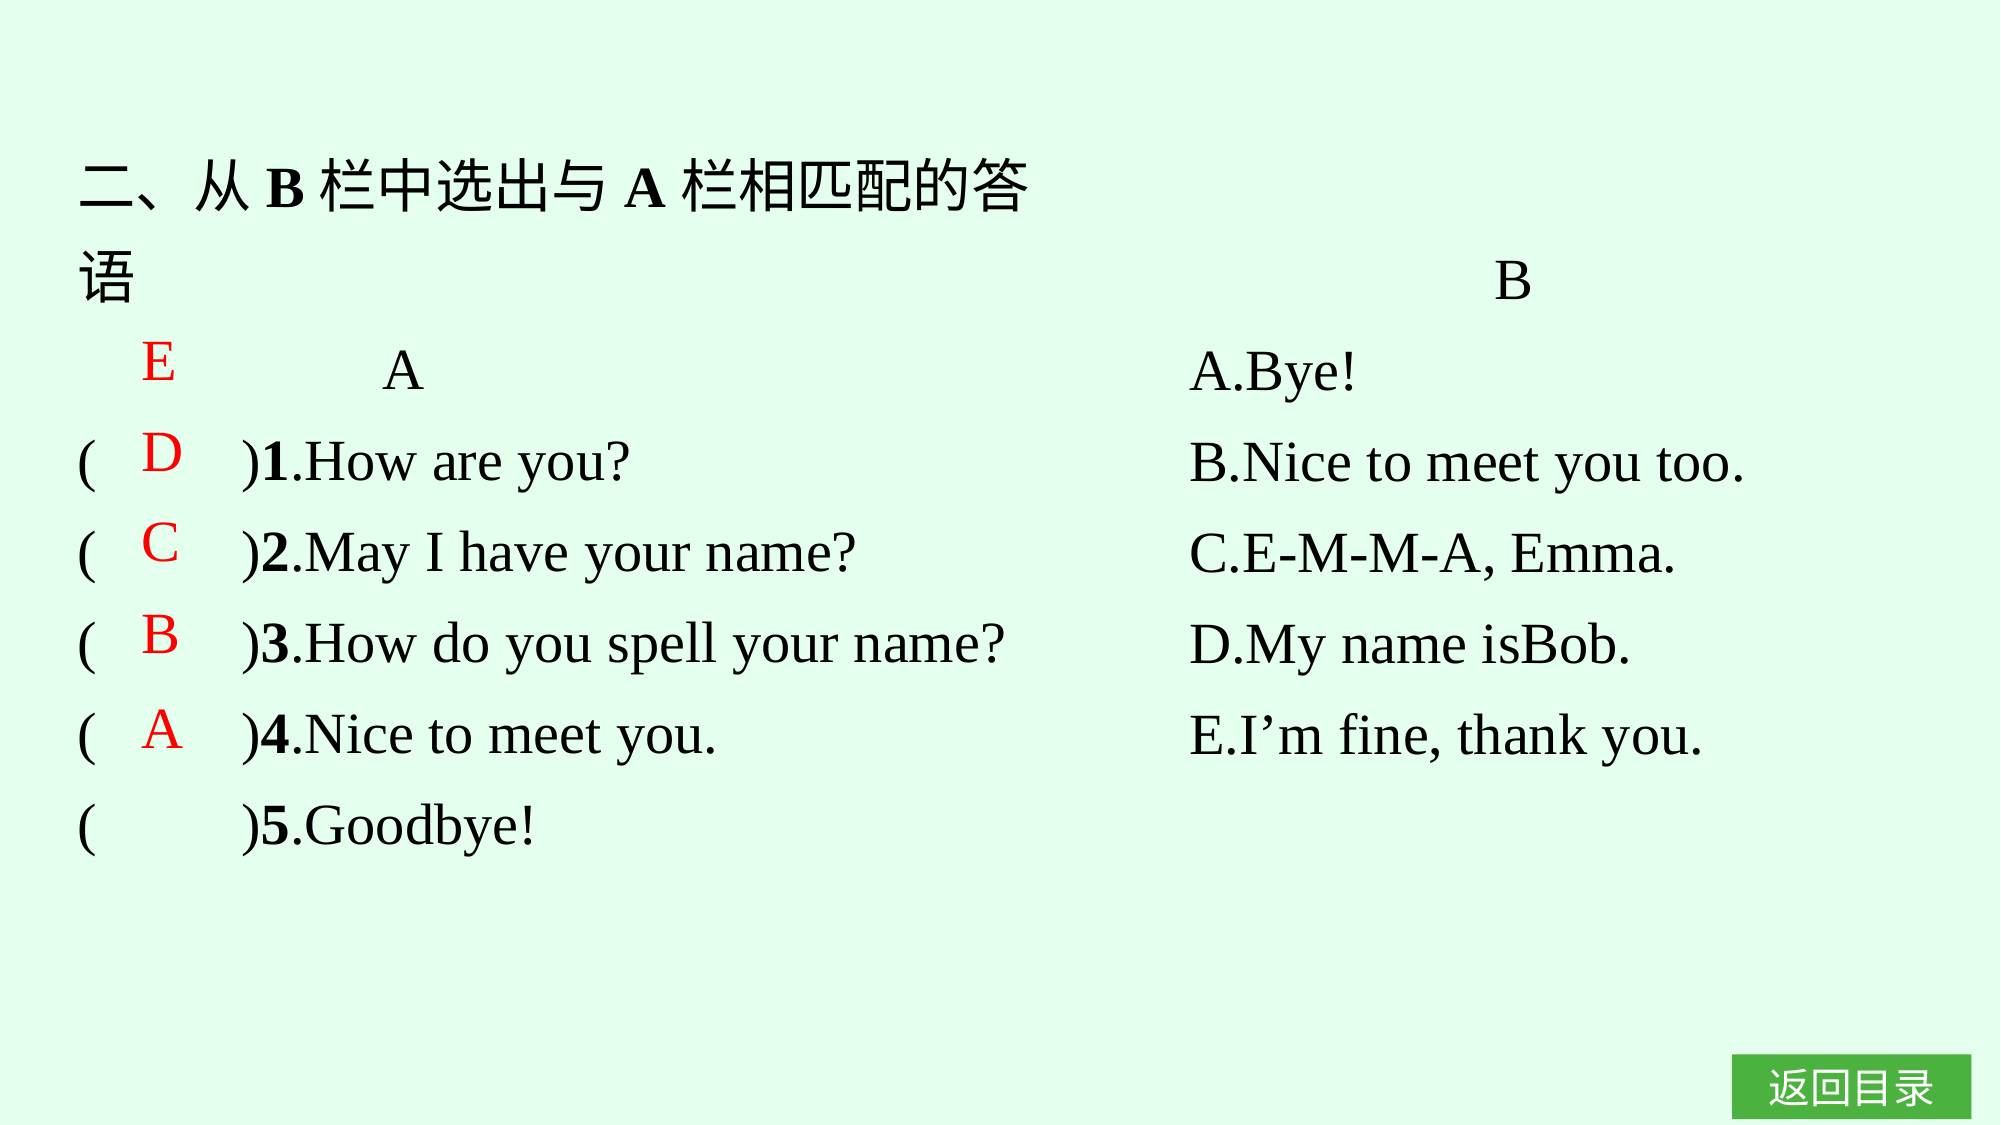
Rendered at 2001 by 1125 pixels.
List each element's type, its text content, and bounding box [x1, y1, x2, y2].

text_box D [126, 405, 199, 491]
text_box 二、从B栏中选出与A栏相匹配的答语 A ( )1.How are you? ( )2.May I have your name? ( )3.How do you spell your name? ( )4.Nice to meet you. ( )5.Goodbye! [62, 121, 1057, 864]
text_box E [126, 314, 193, 400]
text_box A [126, 682, 199, 768]
text_box B A.Bye! B.Nice to meet you too. C.E-M-M-A, Emma. D.My name isBob. E.I’m fine, thank you. [1174, 213, 1798, 774]
text_box B [126, 588, 196, 673]
text_box C [126, 495, 196, 581]
